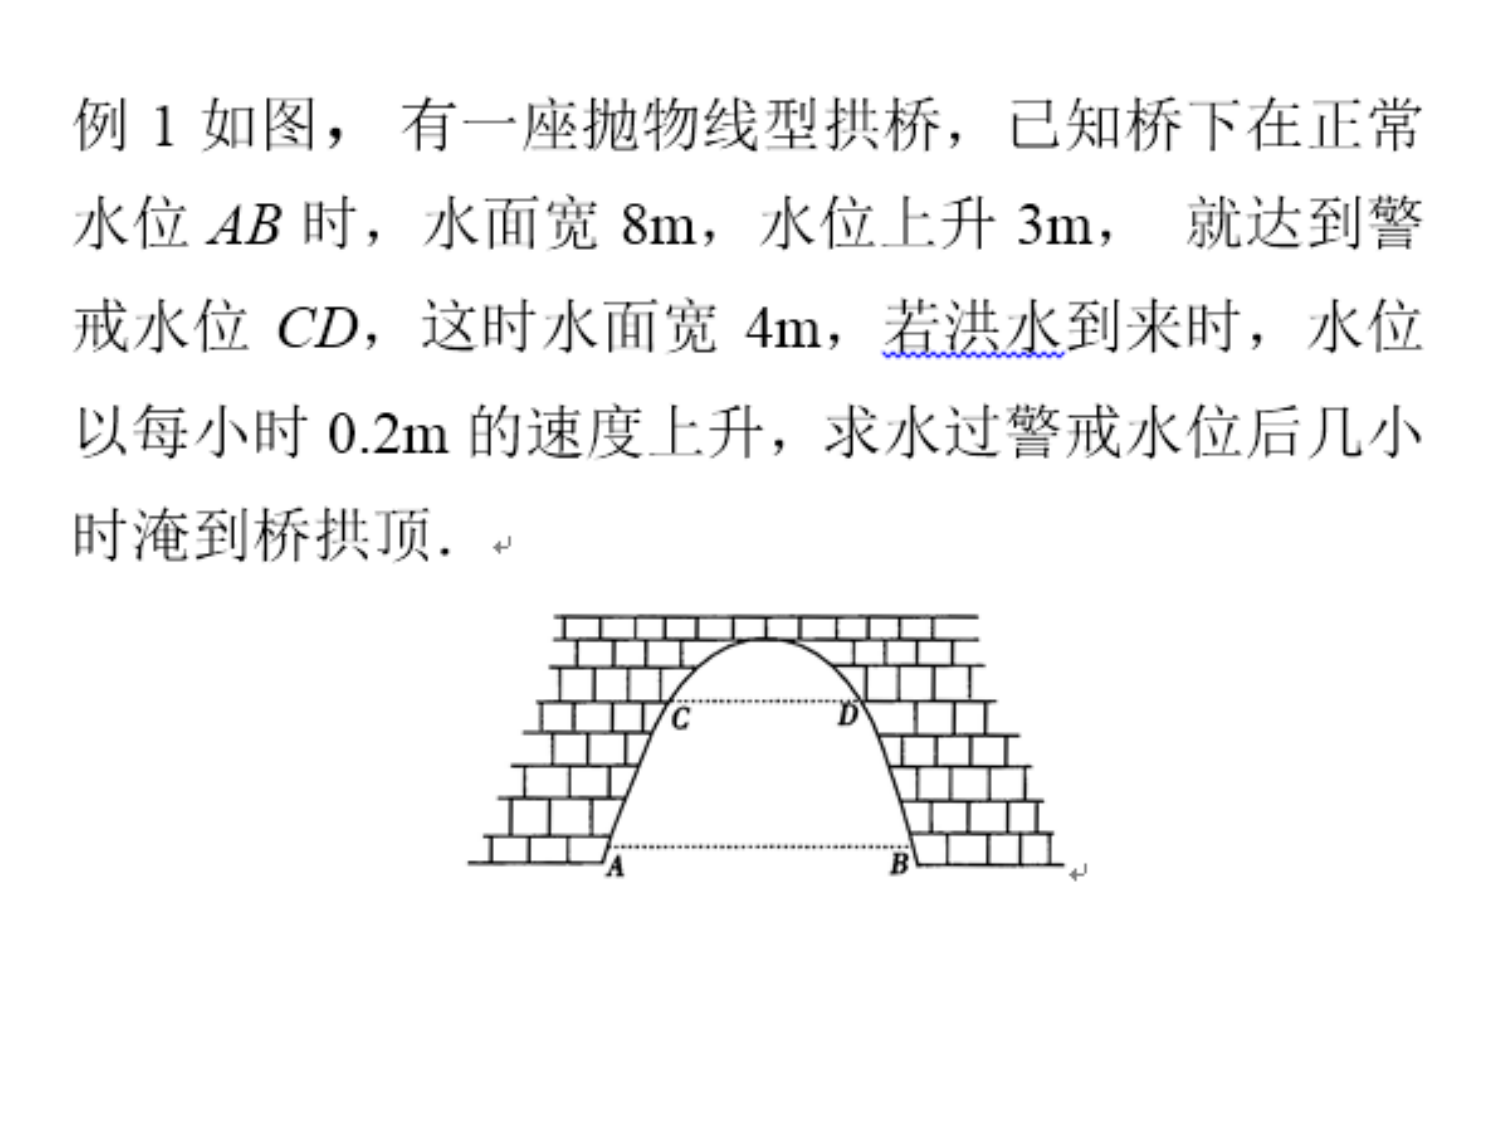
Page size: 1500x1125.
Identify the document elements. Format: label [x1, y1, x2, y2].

picture [11, 61, 1500, 907]
